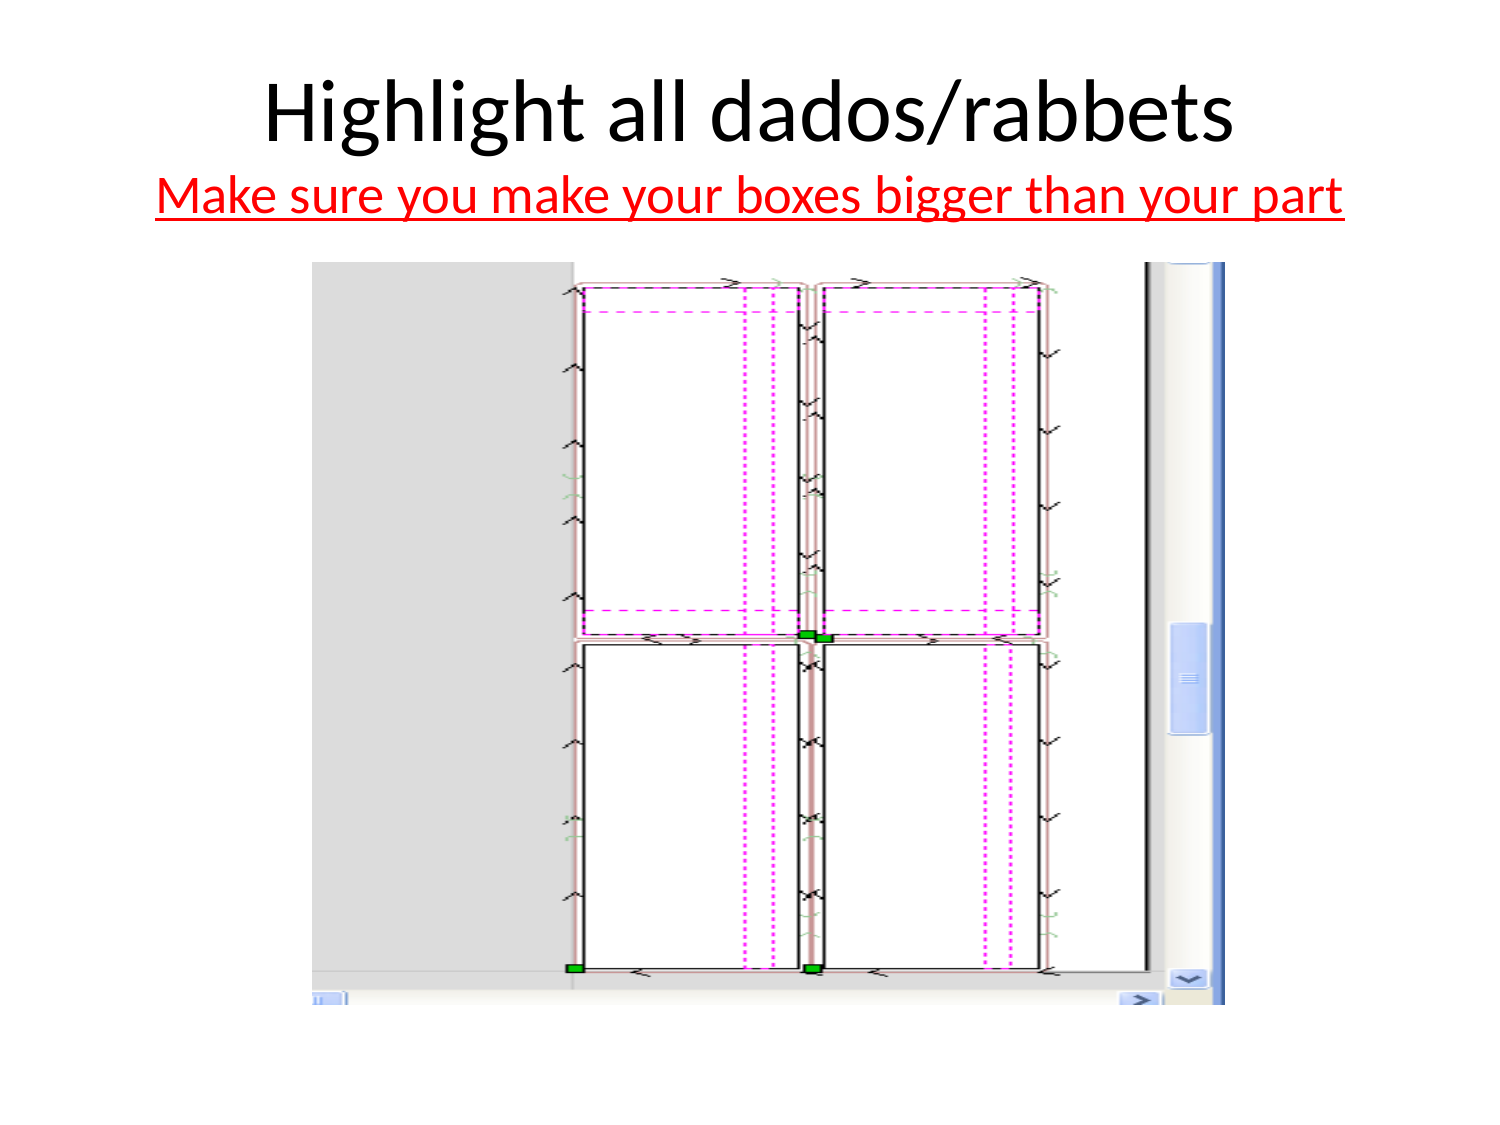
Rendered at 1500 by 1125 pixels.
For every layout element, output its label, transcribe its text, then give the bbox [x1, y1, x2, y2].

title Highlight all dados/rabbets Make sure you make your boxes bigger than your part [75, 45, 1425, 233]
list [312, 262, 1226, 1006]
